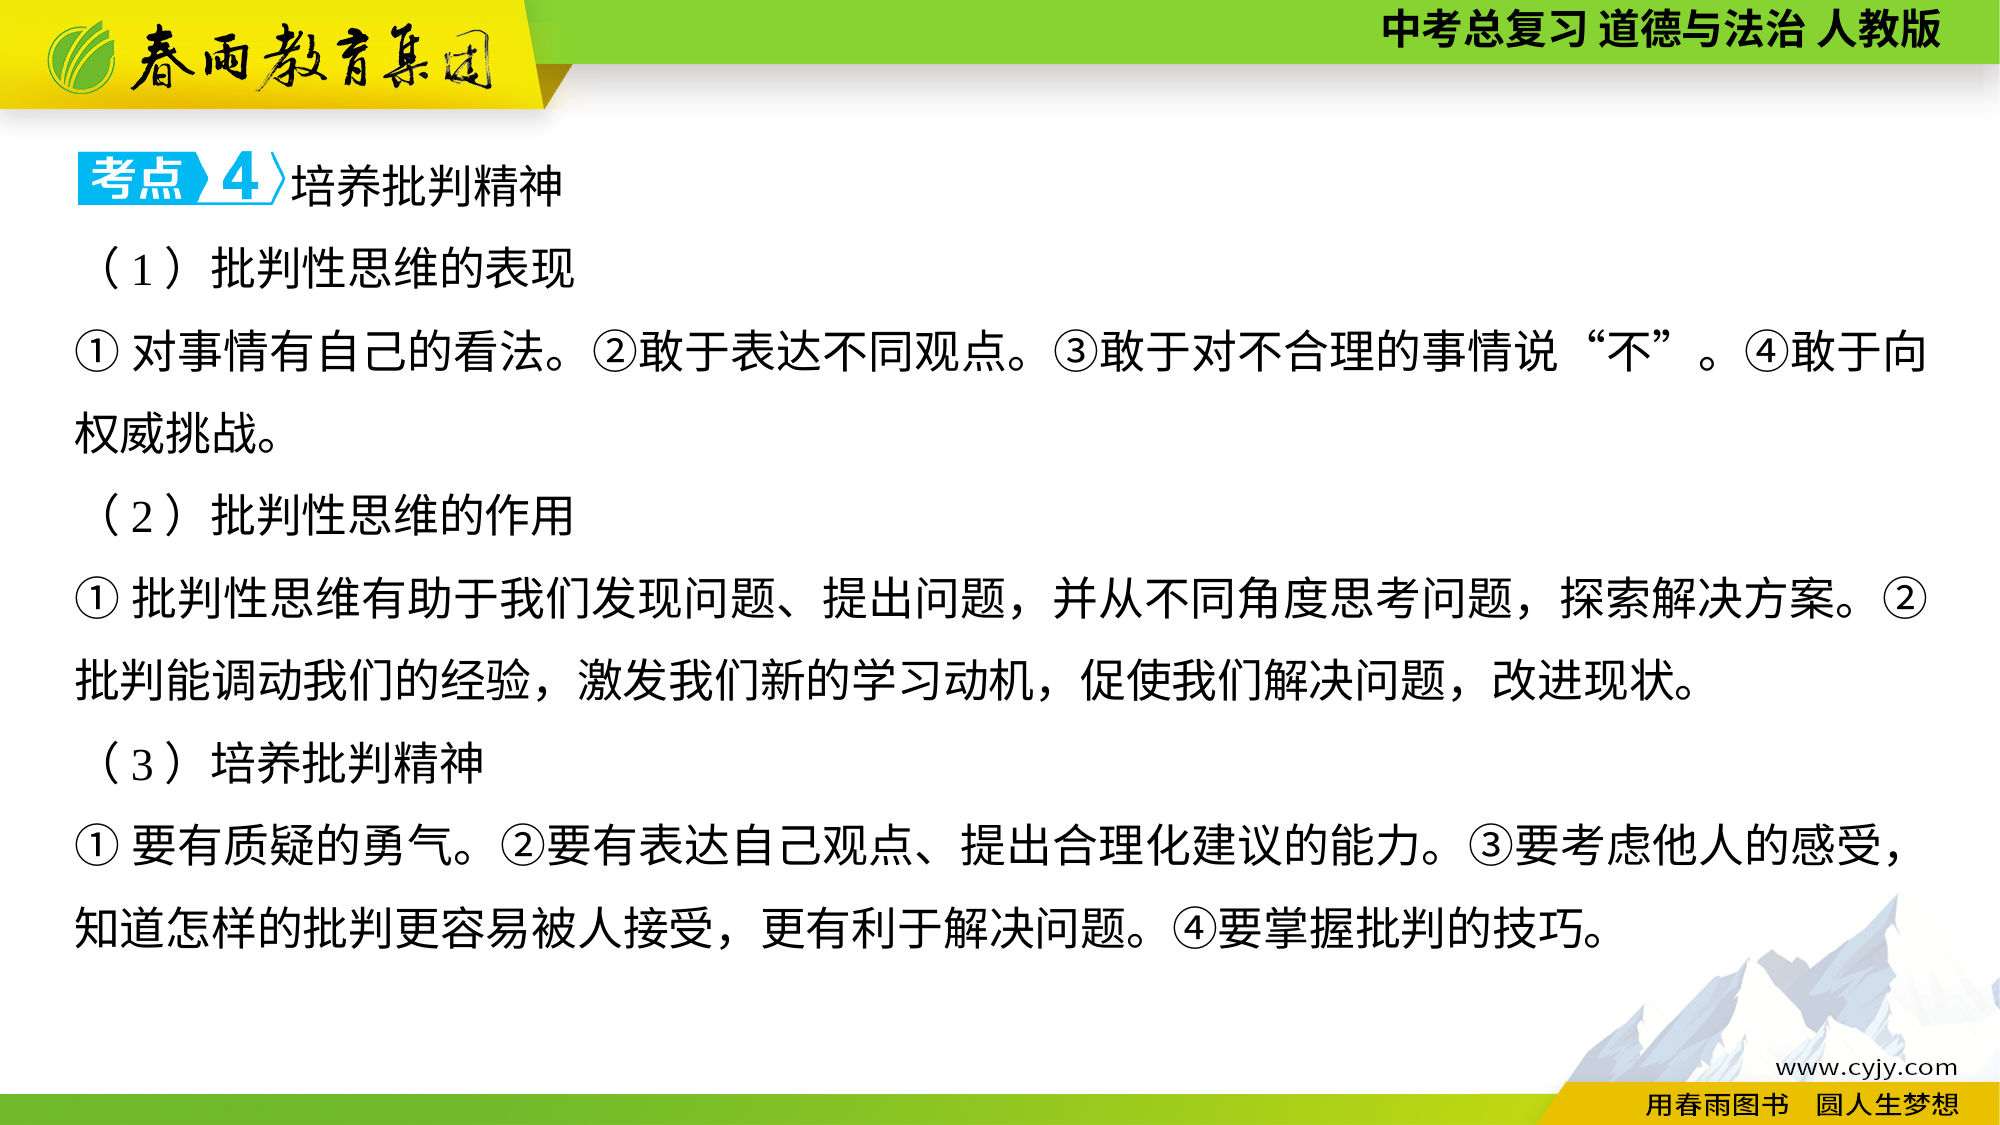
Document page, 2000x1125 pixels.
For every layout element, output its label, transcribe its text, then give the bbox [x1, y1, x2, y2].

picture [0, 0, 2000, 1125]
list 培养批判精神 （1）批判性思维的表现 ①对事情有自己的看法。②敢于表达不同观点。③敢于对不合理的事情说“不”。④敢于向权威挑战。 （2）批判性思维的作用 ①批判性思维有助于我们发现问题、提出问题，并从不同角度思考问题，探索解决方案。②批判能调动我们的经验，激发我们新的学习动机，促使我们解决问题，改进现状。 （3）培养批判精神 ①要有质疑的勇气。②要有表达自己观点、提出合理化建议的能力。③要考虑他人的感受，知道怎样的批判更容易被人接受，更有利于解决问题。④要掌握批判的技巧。 [59, 122, 1944, 971]
